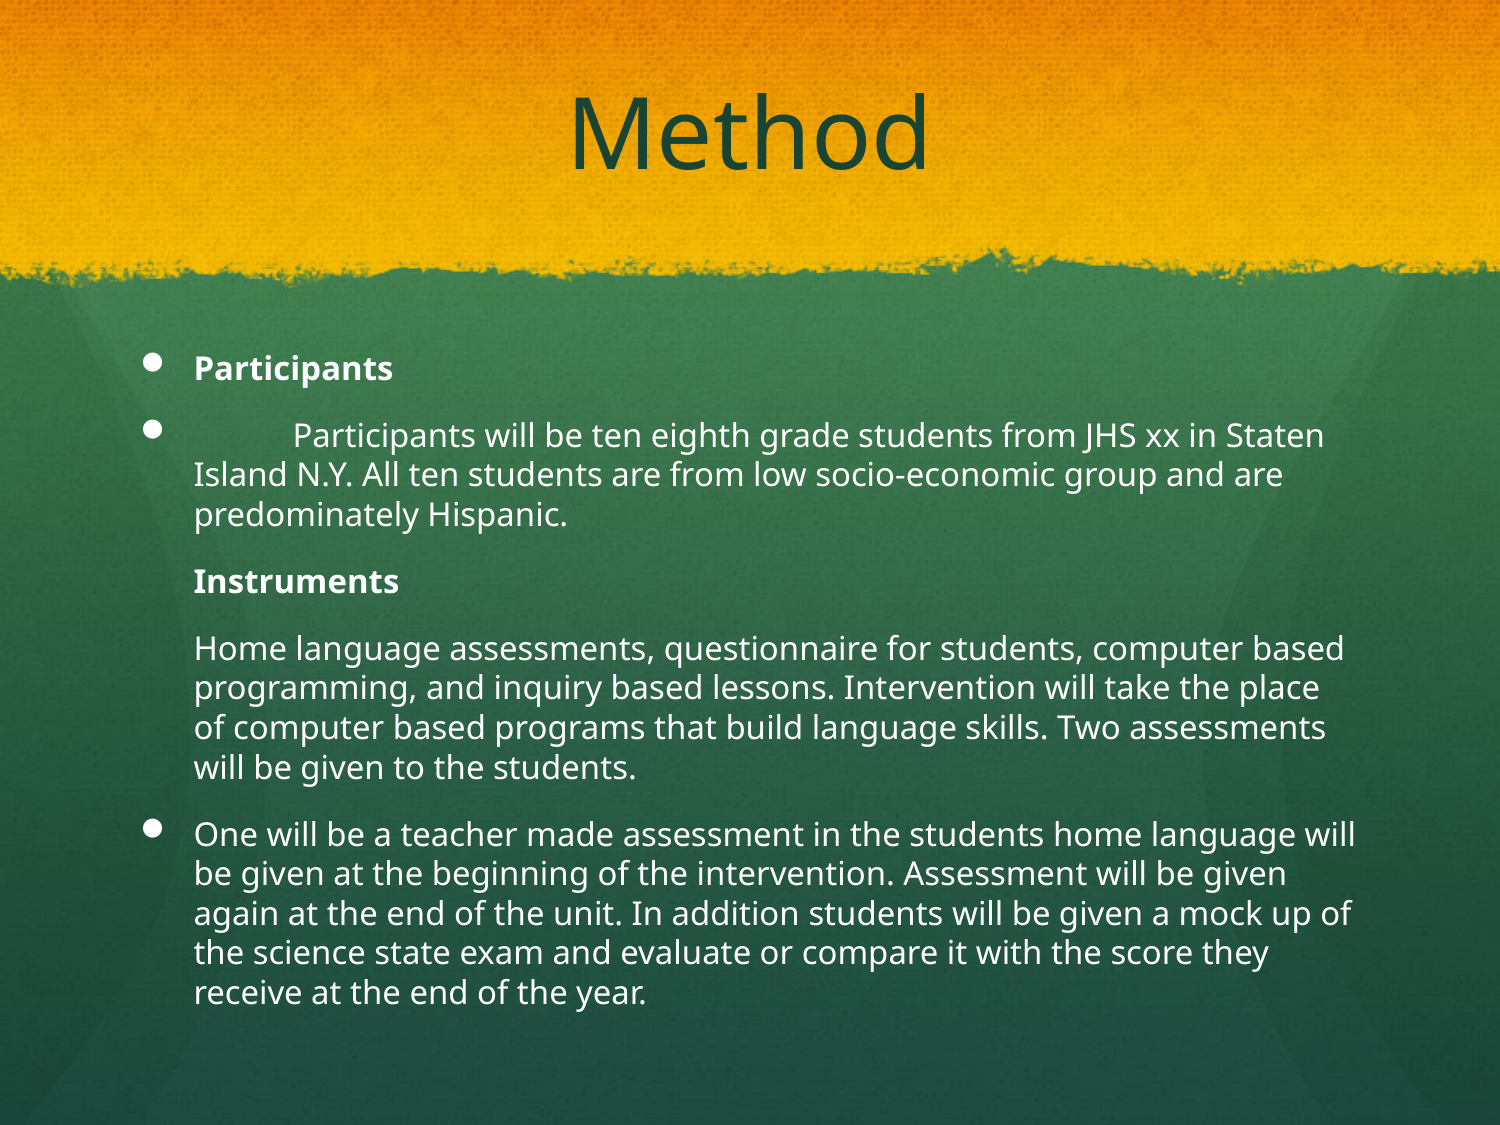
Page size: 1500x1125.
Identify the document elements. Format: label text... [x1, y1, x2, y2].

title Method [125, 13, 1375, 246]
list Participants Participants will be ten eighth grade students from JHS xx in Staten Island N.Y. All ten students are from low socio-economic group and are predominately Hispanic. Instruments Home language assessments, questionnaire for students, computer based programming, and inquiry based lessons. Intervention will take the place of computer based programs that build language skills. Two assessments will be given to the students. One will be a teacher made assessment in the students home language will be given at the beginning of the intervention. Assessment will be given again at the end of the unit. In addition students will be given a mock up of the science state exam and evaluate or compare it with the score they receive at the end of the year. [125, 339, 1375, 1026]
picture [0, 0, 1500, 1125]
